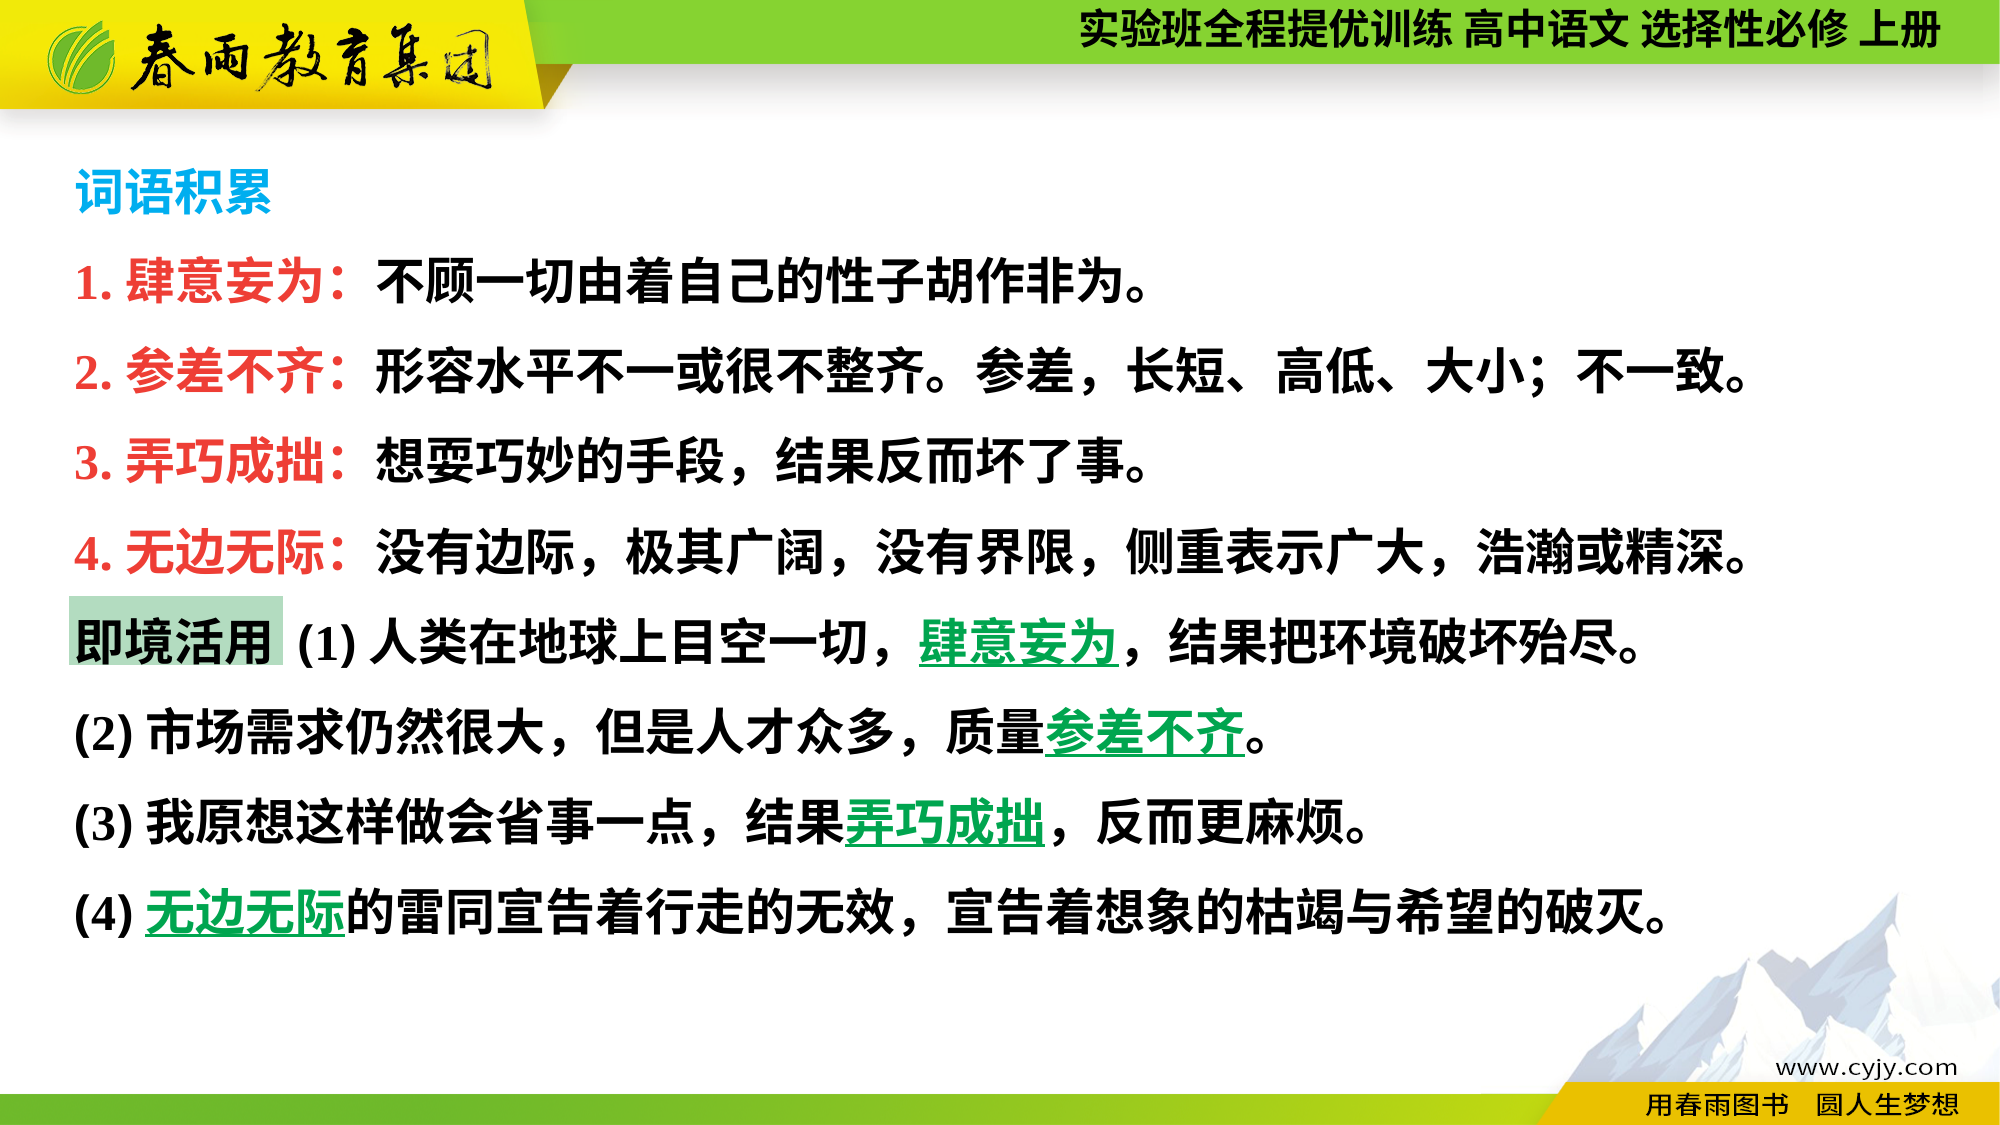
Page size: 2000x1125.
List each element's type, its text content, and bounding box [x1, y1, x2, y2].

list 词语积累 1.肆意妄为：不顾一切由着自己的性子胡作非为。 2.参差不齐：形容水平不一或很不整齐。参差，长短、高低、大小；不一致。 3.弄巧成拙：想耍巧妙的手段，结果反而坏了事。 4.无边无际：没有边际，极其广阔，没有界限，侧重表示广大，浩瀚或精深。 即境活用 (1)人类在地球上目空一切，肆意妄为，结果把环境破坏殆尽。 (2)市场需求仍然很大，但是人才众多，质量参差不齐。 (3)我原想这样做会省事一点，结果弄巧成拙，反而更麻烦。 (4)无边无际的雷同宣告着行走的无效，宣告着想象的枯竭与希望的破灭。 [59, 122, 1944, 944]
picture [0, 0, 2000, 1125]
